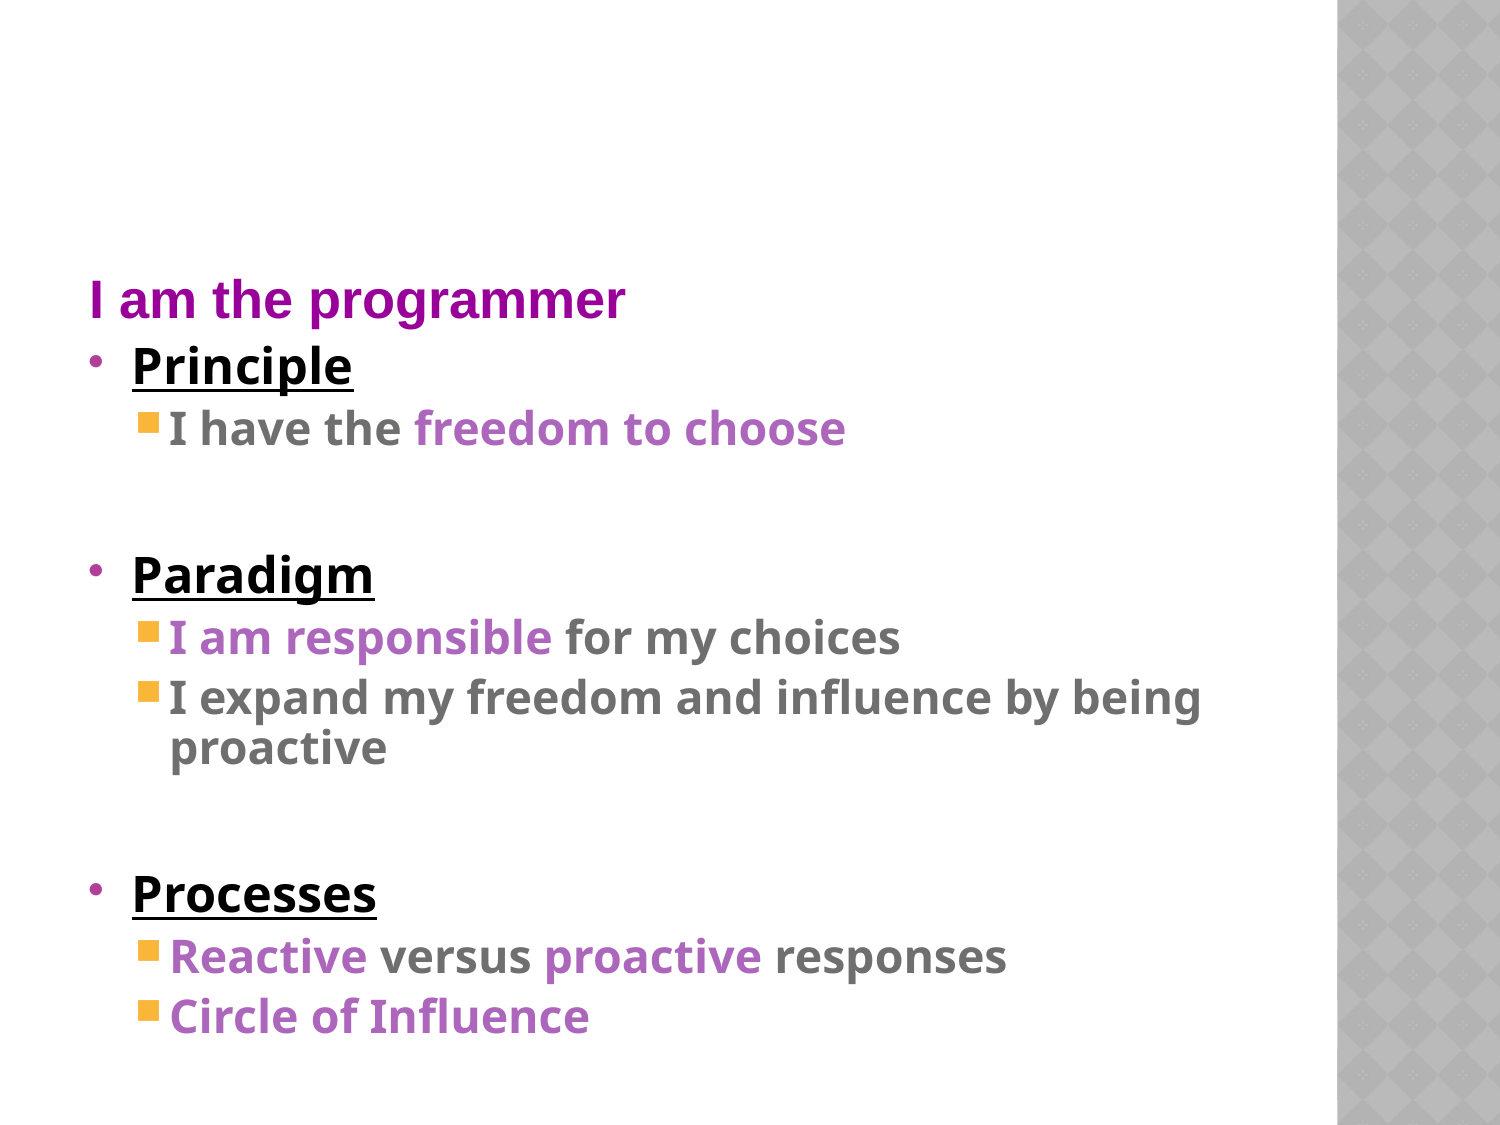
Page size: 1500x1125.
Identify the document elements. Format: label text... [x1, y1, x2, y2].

list I am the programmer Principle I have the freedom to choose Paradigm I am responsible for my choices I expand my freedom and influence by being proactive Processes Reactive versus proactive responses Circle of Influence [75, 264, 1263, 1059]
